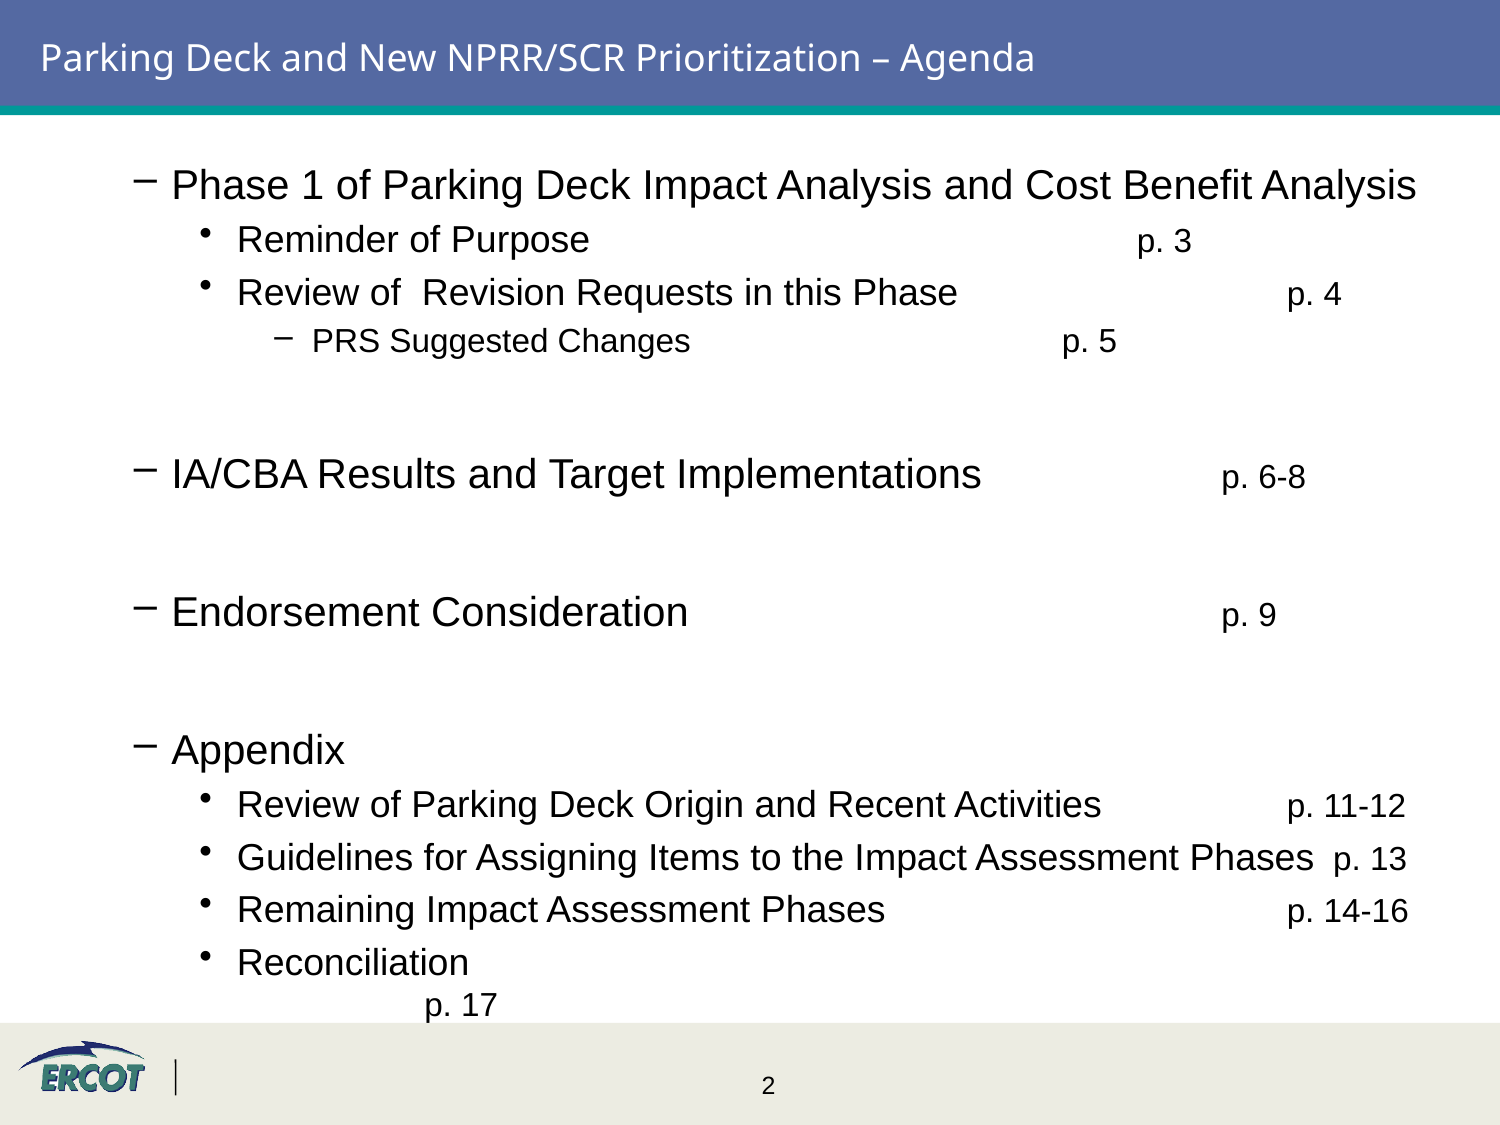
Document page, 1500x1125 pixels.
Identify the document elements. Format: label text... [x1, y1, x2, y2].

picture [10, 1031, 151, 1111]
title Parking Deck and New NPRR/SCR Prioritization – Agenda [24, 0, 1451, 113]
list Phase 1 of Parking Deck Impact Analysis and Cost Benefit Analysis Reminder of Purpose p. 3 Review of Revision Requests in this Phase p. 4 PRS Suggested Changes p. 5 IA/CBA Results and Target Implementations p. 6-8 Endorsement Consideration p. 9 Appendix Review of Parking Deck Origin and Recent Activities p. 11-12 Guidelines for Assigning Items to the Impact Assessment Phases p. 13 Remaining Impact Assessment Phases p. 14-16 Reconciliation p. 17 [62, 149, 1438, 1026]
